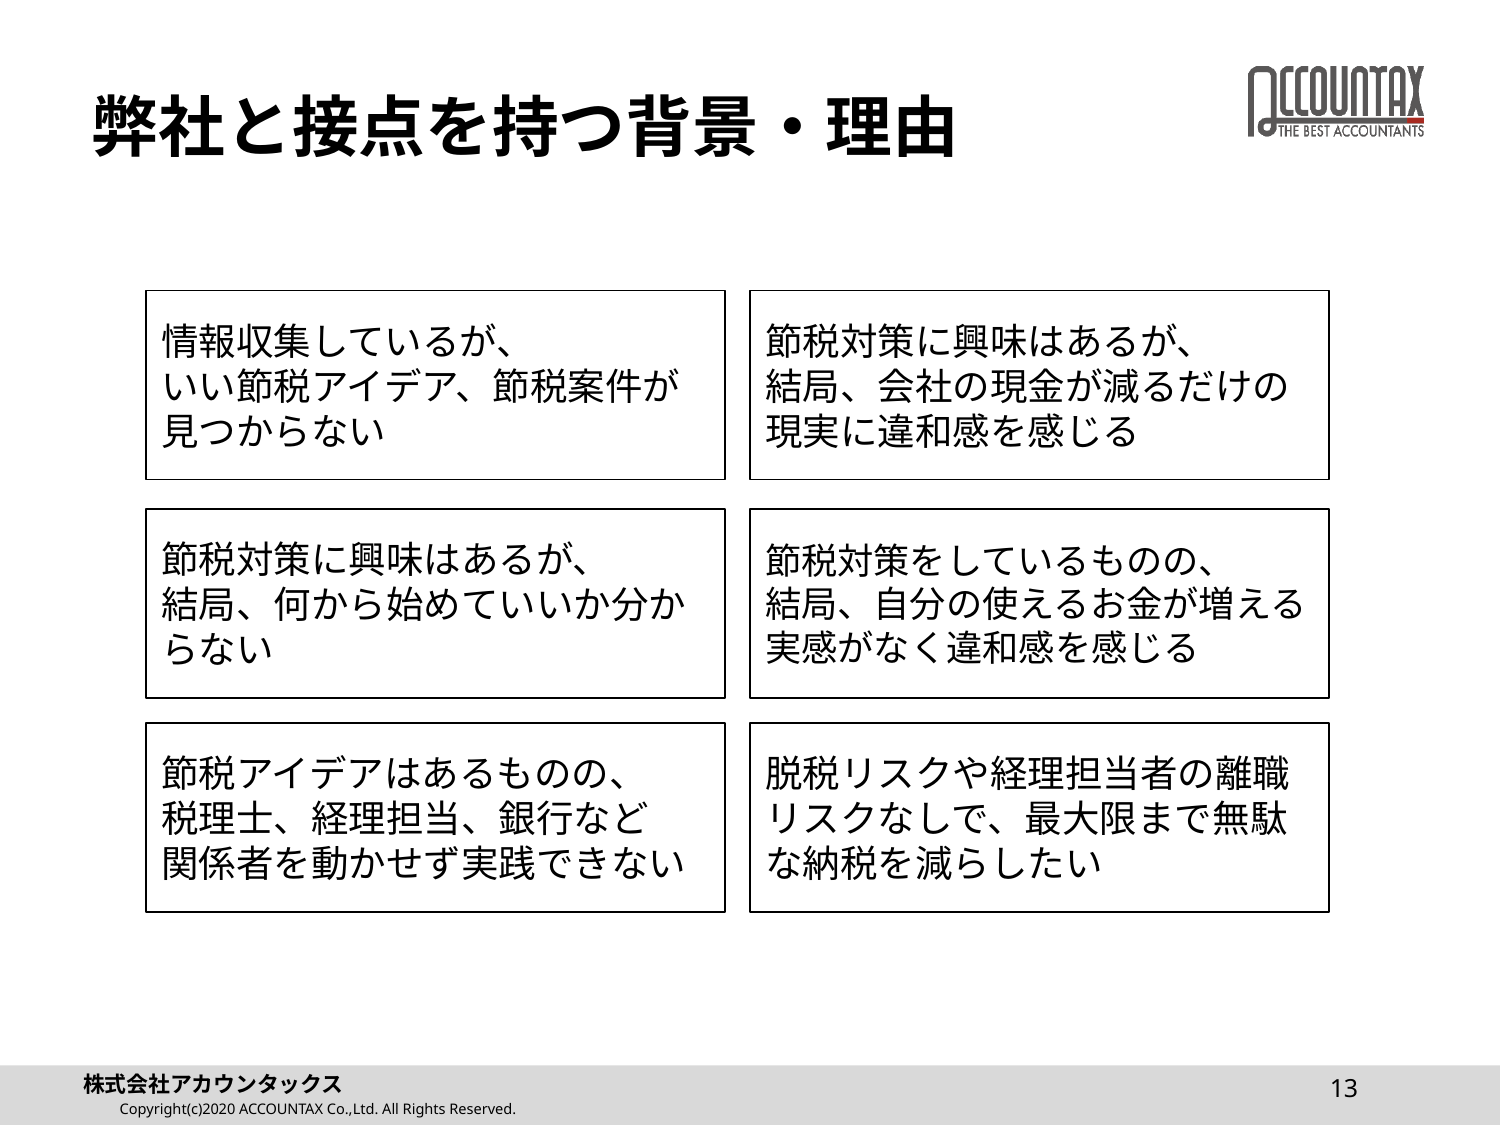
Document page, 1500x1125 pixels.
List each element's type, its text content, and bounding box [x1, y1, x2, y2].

picture [1267, 66, 1424, 137]
text_box 節税アイデアはあるものの、 税理士、経理担当、銀行など 関係者を動かせず実践できない [146, 723, 725, 913]
text_box 節税対策をしているものの、 結局、自分の使えるお金が増える 実感がなく違和感を感じる [750, 508, 1329, 698]
text_box 節税対策に興味はあるが、 結局、会社の現金が減るだけの現実に違和感を感じる [750, 290, 1329, 480]
text_box 節税対策に興味はあるが、 結局、何から始めていいか分からない [146, 508, 725, 698]
title 弊社と接点を持つ背景・理由 [76, 31, 1267, 219]
text_box 脱税リスクや経理担当者の離職リスクなしで、最大限まで無駄な納税を減らしたい [750, 723, 1329, 913]
slide_number 13 [1266, 1064, 1422, 1118]
text_box 情報収集しているが、 いい節税アイデア、節税案件が 見つからない [146, 290, 725, 480]
